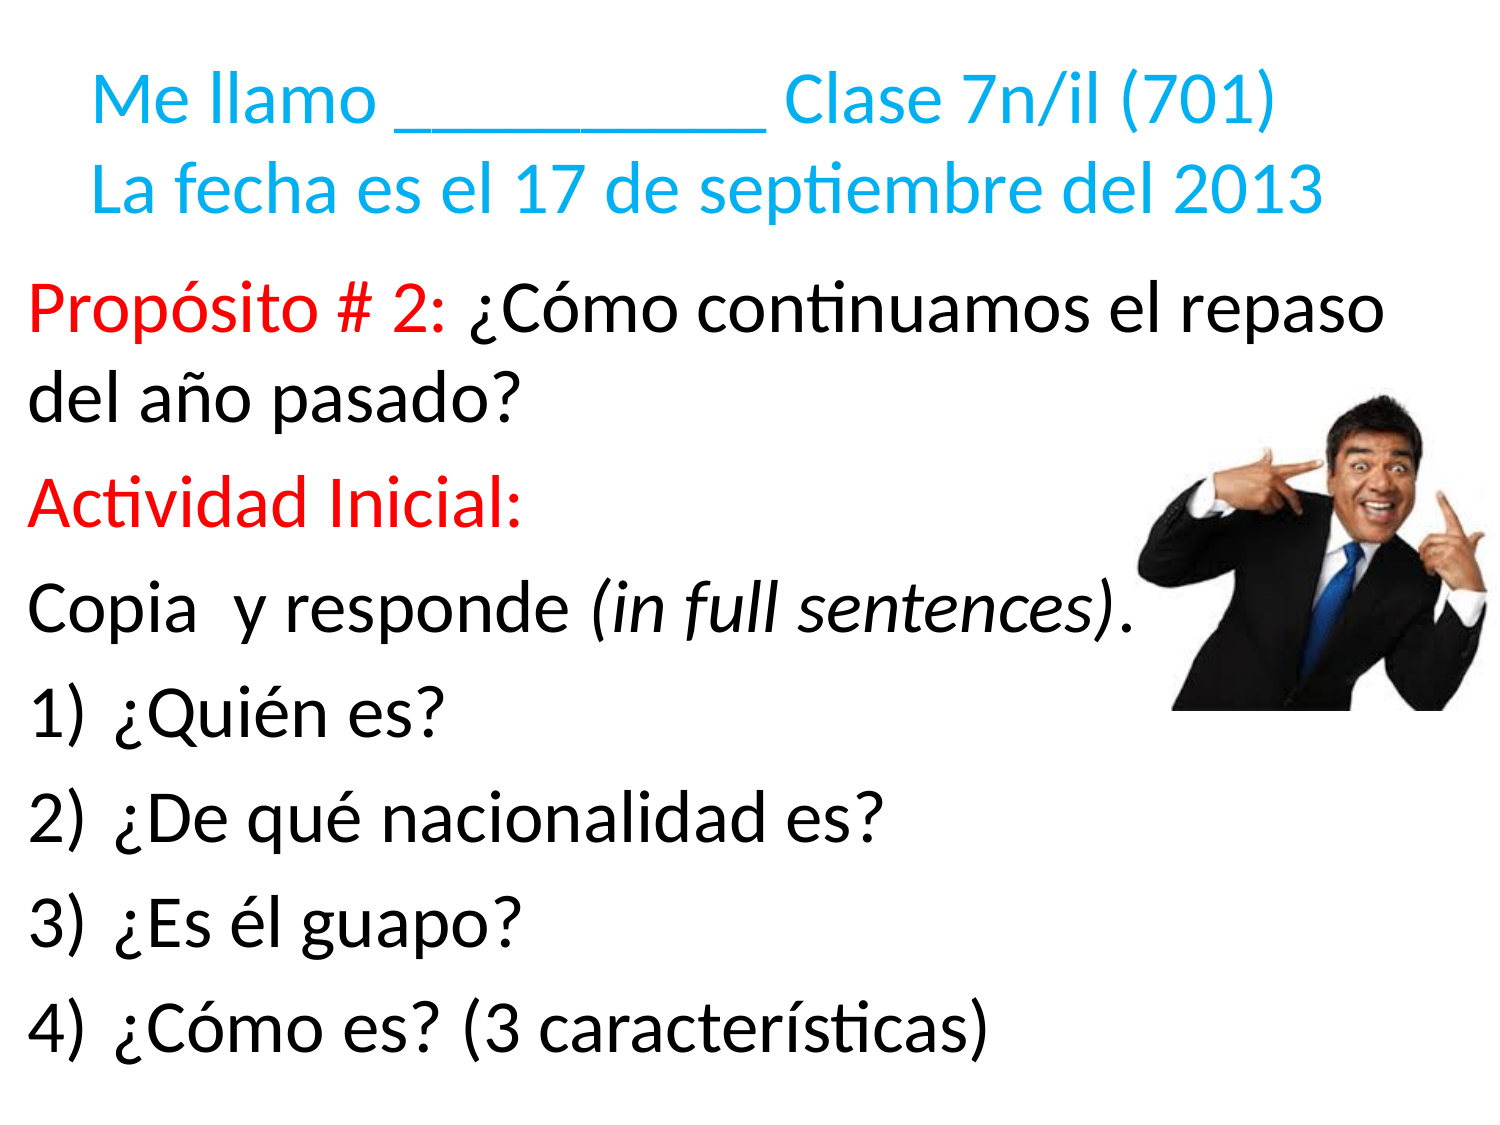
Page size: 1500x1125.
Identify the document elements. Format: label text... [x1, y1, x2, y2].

list Propósito # 2: ¿Cómo continuamos el repaso del año pasado? Actividad Inicial: Copia y responde (in full sentences). ¿Quién es? ¿De qué nacionalidad es? ¿Es él guapo? ¿Cómo es? (3 características) [12, 249, 1438, 1050]
picture [1134, 374, 1500, 712]
title Me llamo __________ Clase 7n/il (701) La fecha es el 17 de septiembre del 2013 [75, 45, 1425, 233]
